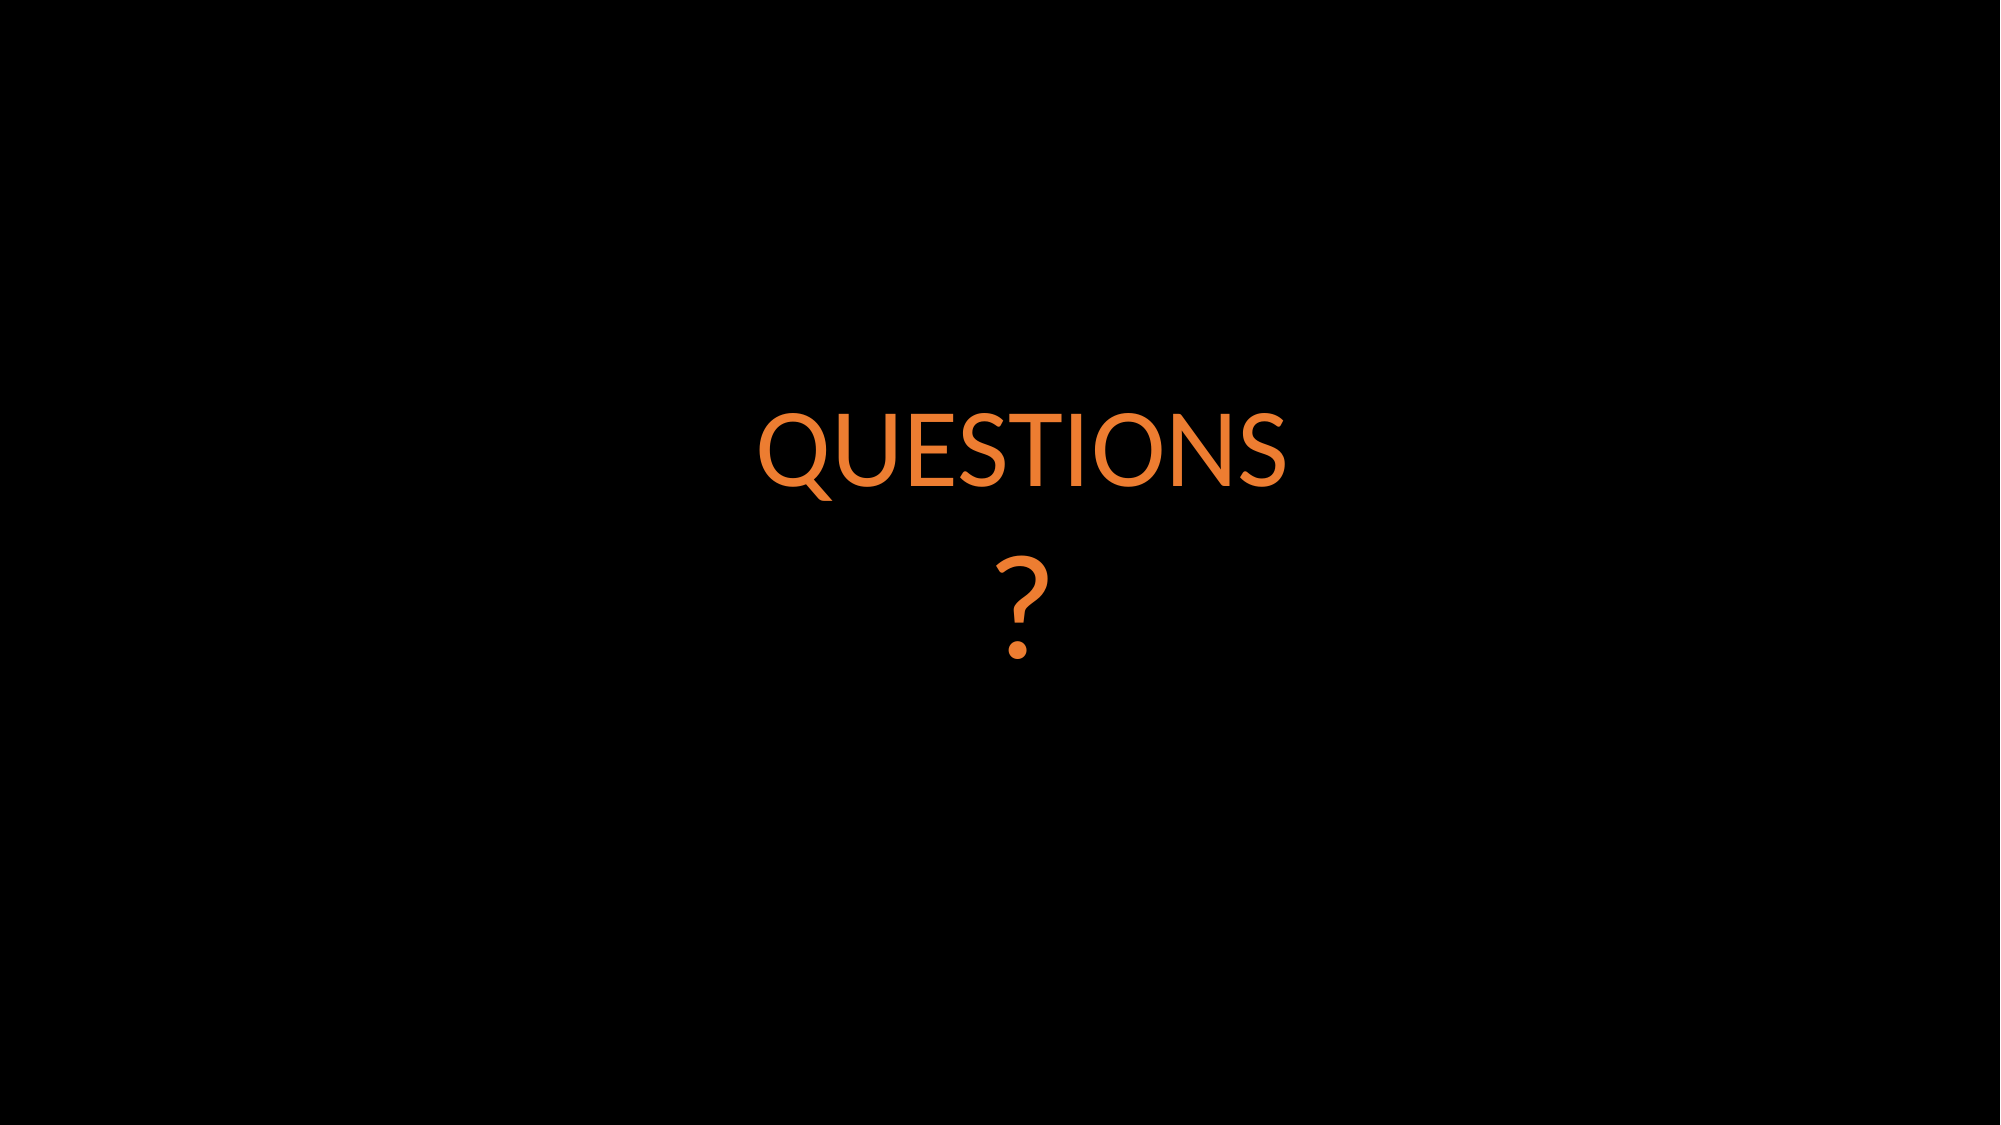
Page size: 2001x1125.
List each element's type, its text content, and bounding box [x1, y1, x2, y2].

text_box QUESTIONS ? [646, 366, 1399, 697]
